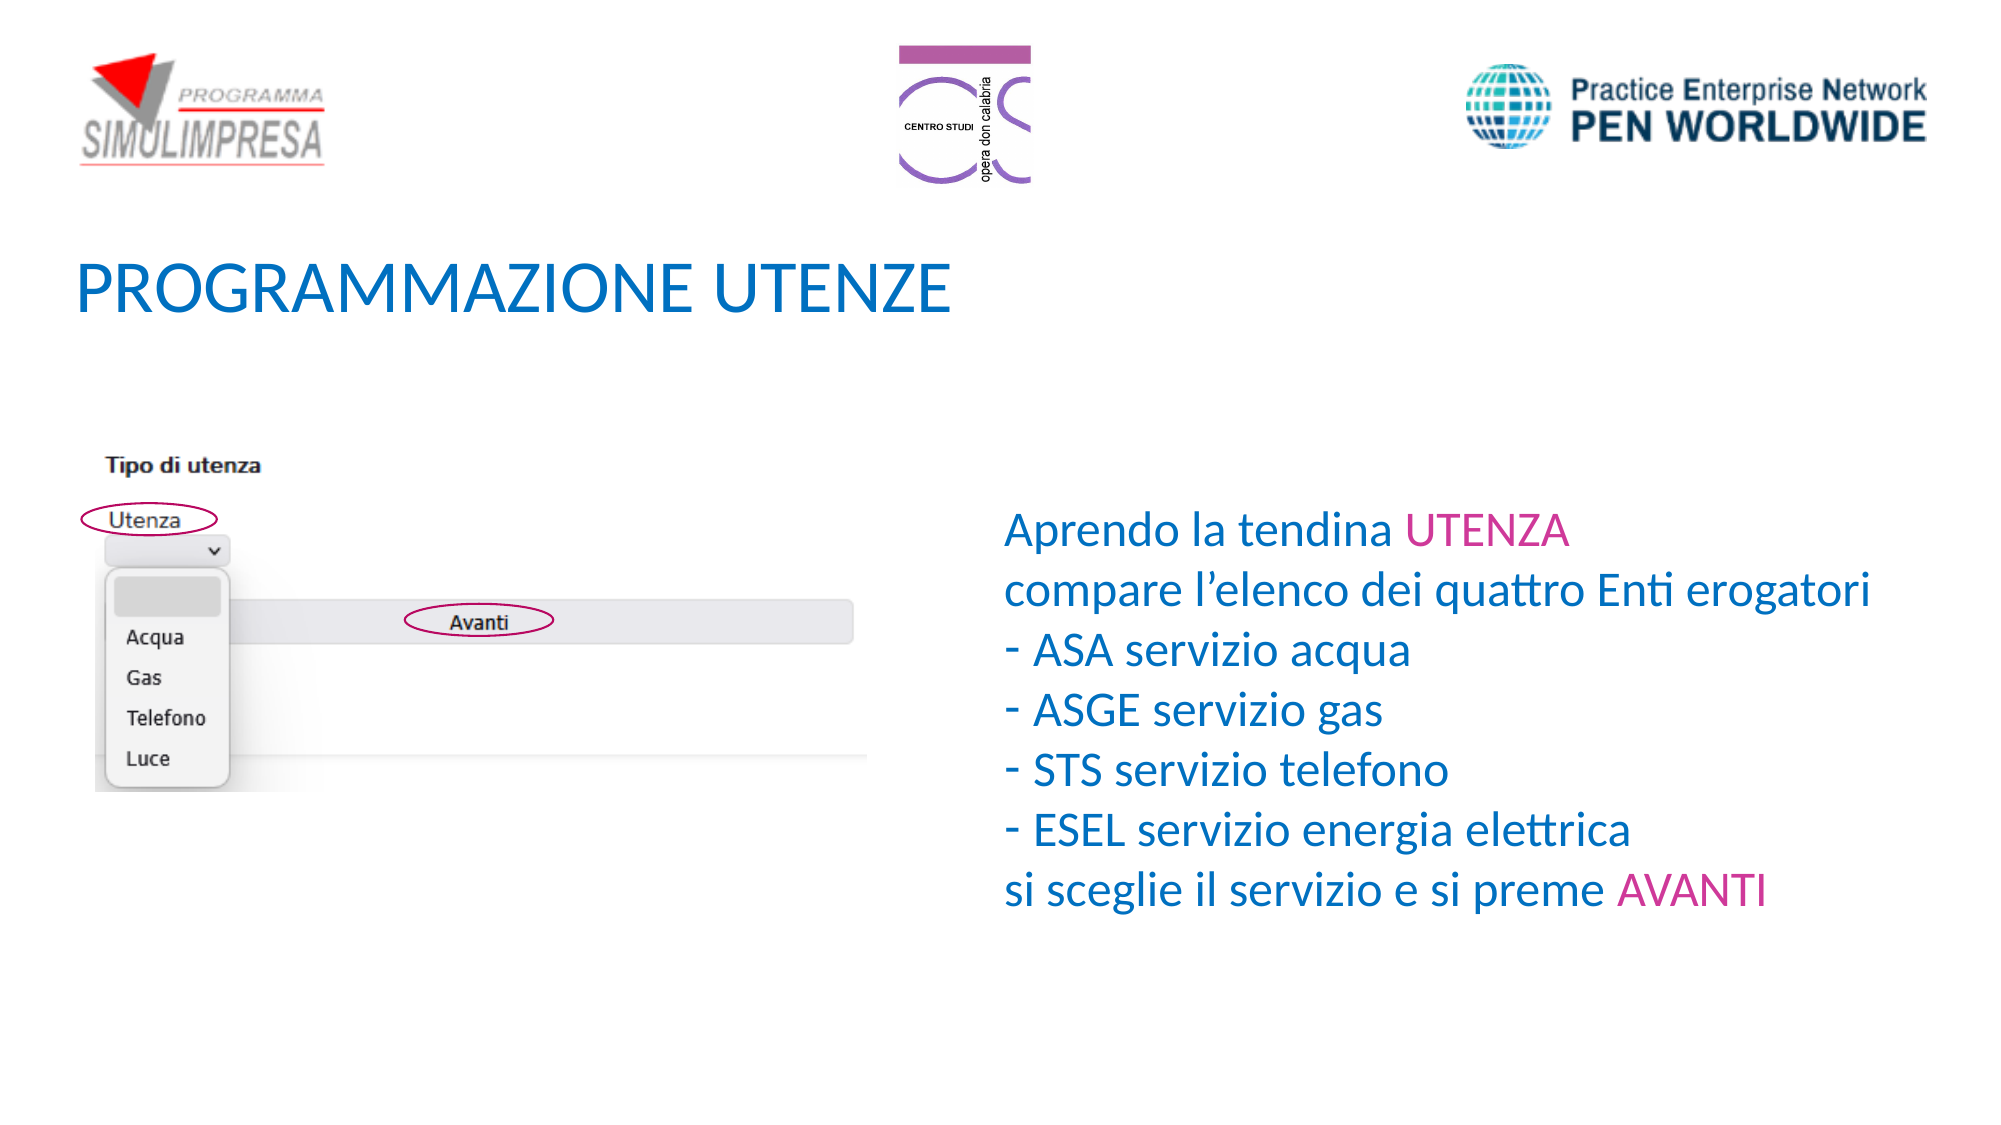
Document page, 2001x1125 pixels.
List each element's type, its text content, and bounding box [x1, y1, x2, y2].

picture [1466, 64, 1927, 149]
text_box [81, 511, 90, 528]
picture [95, 444, 867, 793]
picture [76, 50, 336, 168]
text_box Aprendo la tendina UTENZA compare l’elenco dei quattro Enti erogatori ASA servizio acqua ASGE servizio gas STS servizio telefono ESEL servizio energia elettrica si sceglie il servizio e si preme AVANTI [989, 489, 1945, 924]
picture [896, 42, 1034, 188]
subtitle PROGRAMMAZIONE UTENZE [60, 239, 1918, 357]
